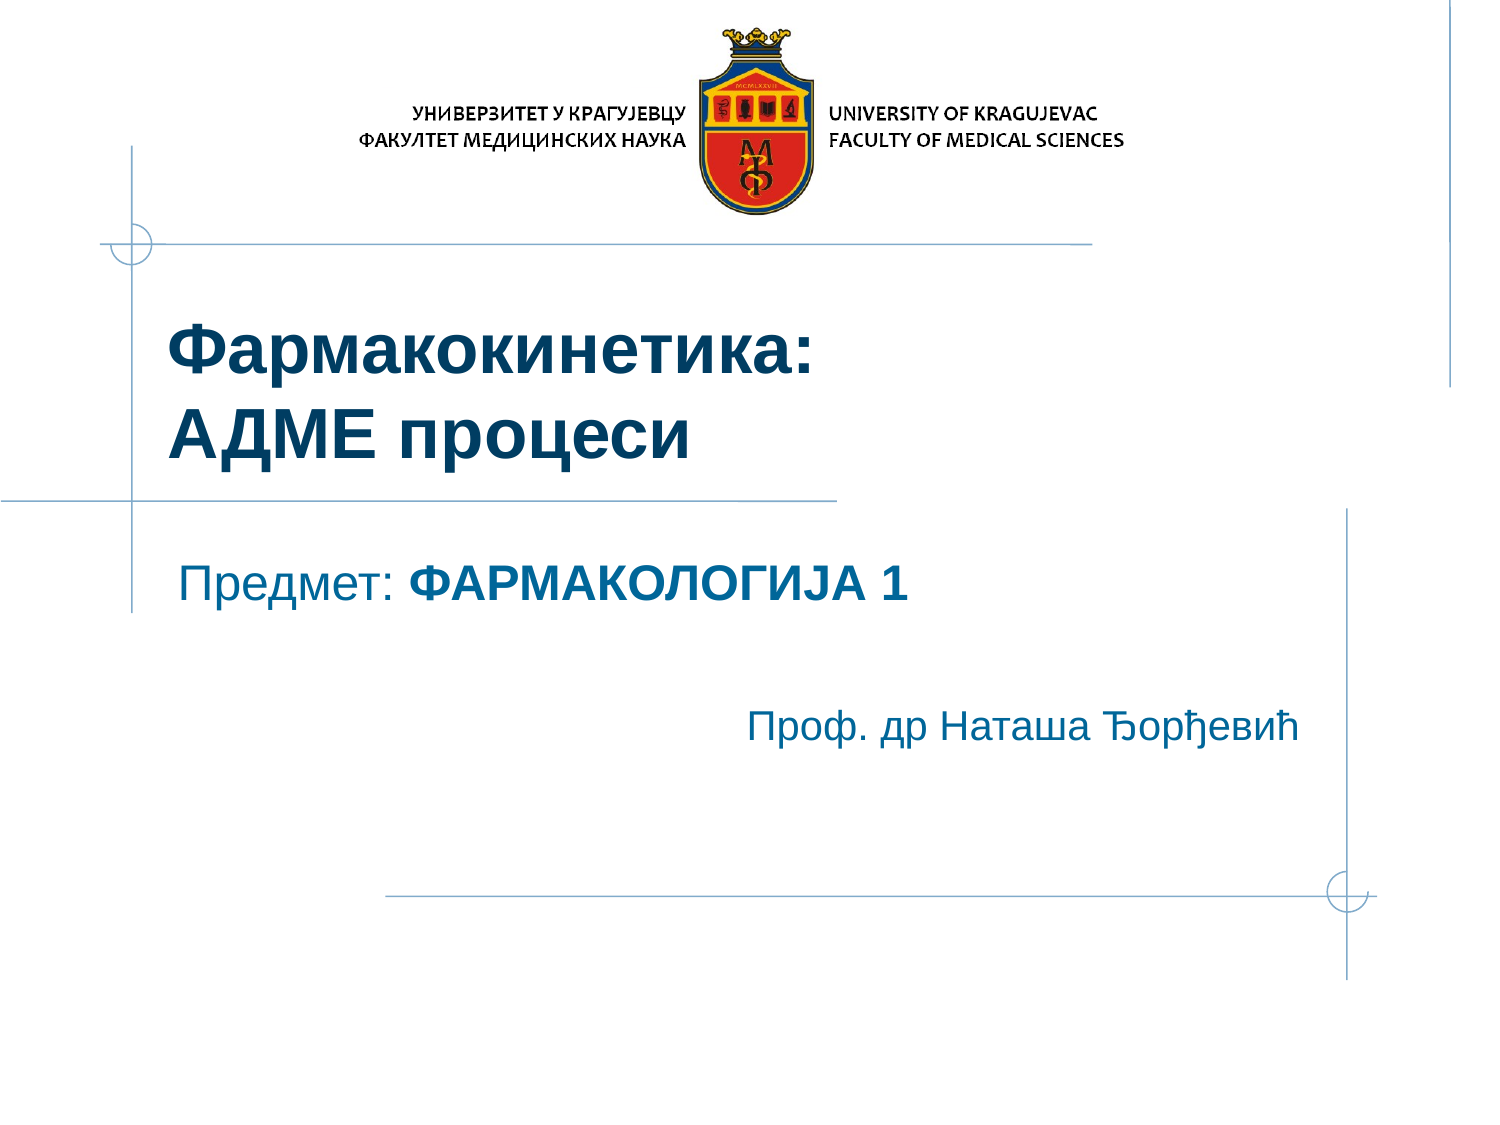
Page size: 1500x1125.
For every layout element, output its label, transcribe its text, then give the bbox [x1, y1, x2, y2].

subtitle Предмет: ФАРМАКОЛОГИЈА 1 Проф. др Наташа Ђорђевић [162, 542, 1330, 831]
title Фармакокинетика: АДМЕ процеси [152, 292, 1428, 481]
picture [327, 23, 1156, 221]
